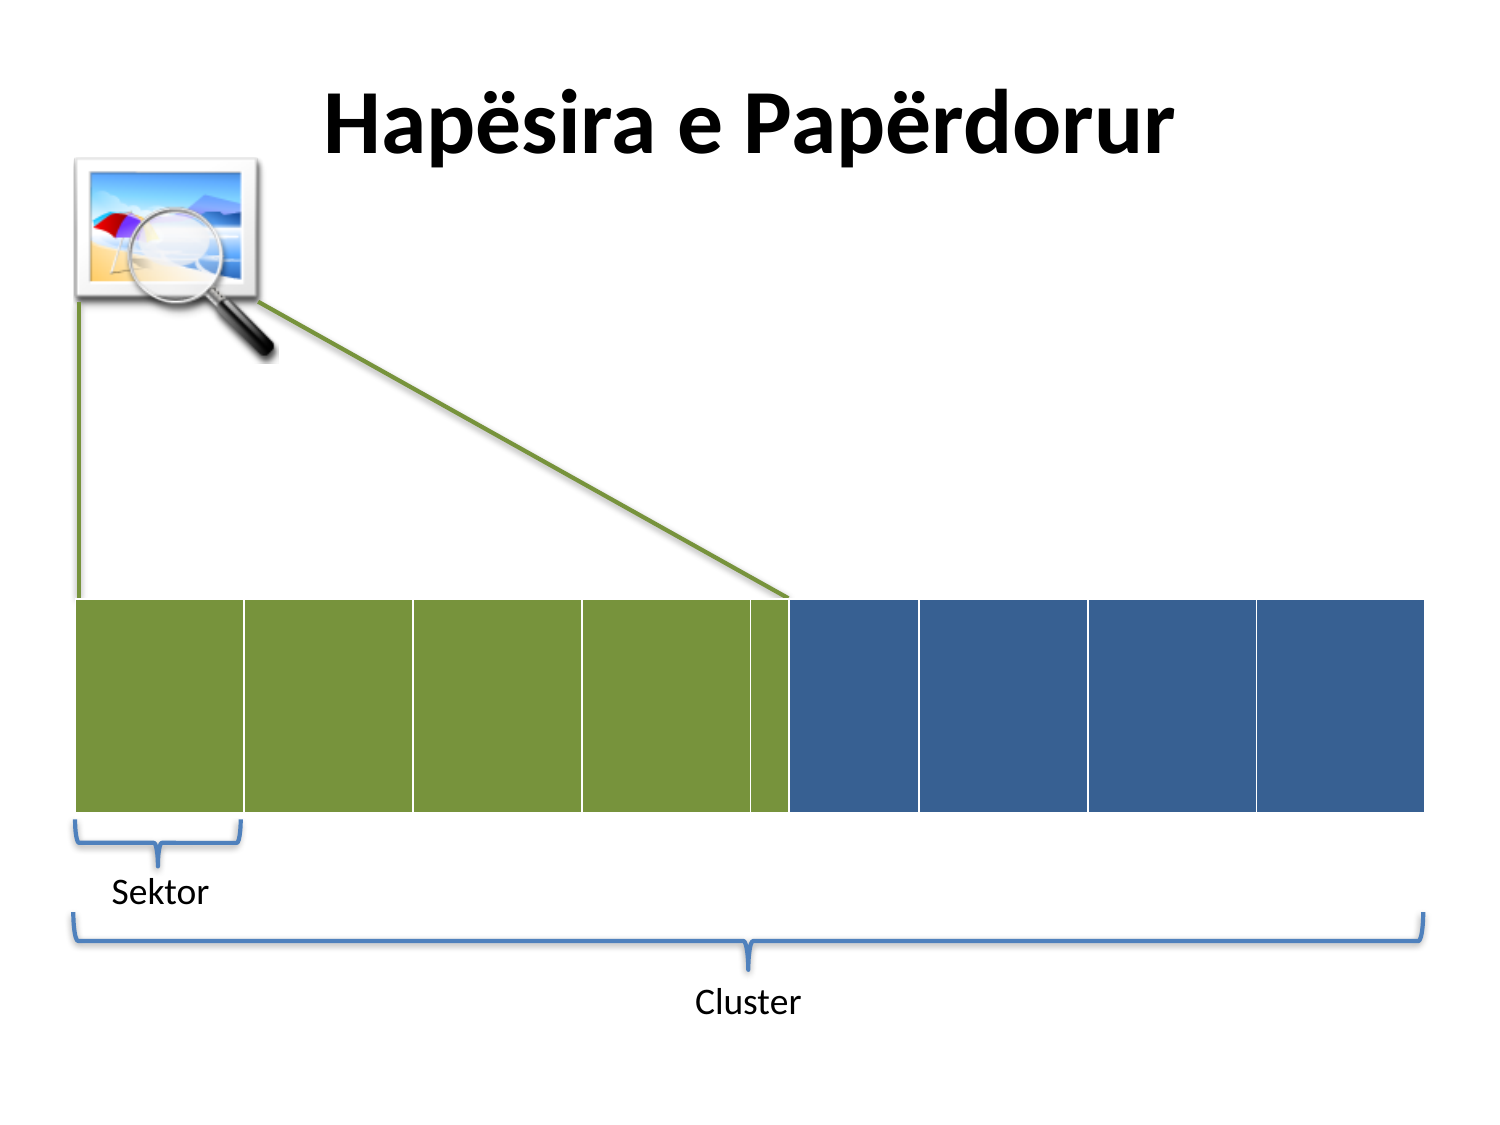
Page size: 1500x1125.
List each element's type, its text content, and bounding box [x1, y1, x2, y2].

table_header [1257, 600, 1424, 812]
table_header [76, 600, 243, 812]
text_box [257, 301, 789, 599]
table_header [414, 607, 581, 812]
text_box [74, 819, 246, 921]
table_header [790, 600, 918, 812]
table_header [245, 600, 412, 812]
picture [72, 157, 280, 364]
table_header [583, 607, 750, 812]
table_header [751, 607, 788, 812]
title Hapësira e Papërdorur [75, 45, 1425, 188]
table_header [920, 600, 1087, 812]
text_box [72, 911, 1424, 1031]
table_header [1089, 600, 1256, 812]
